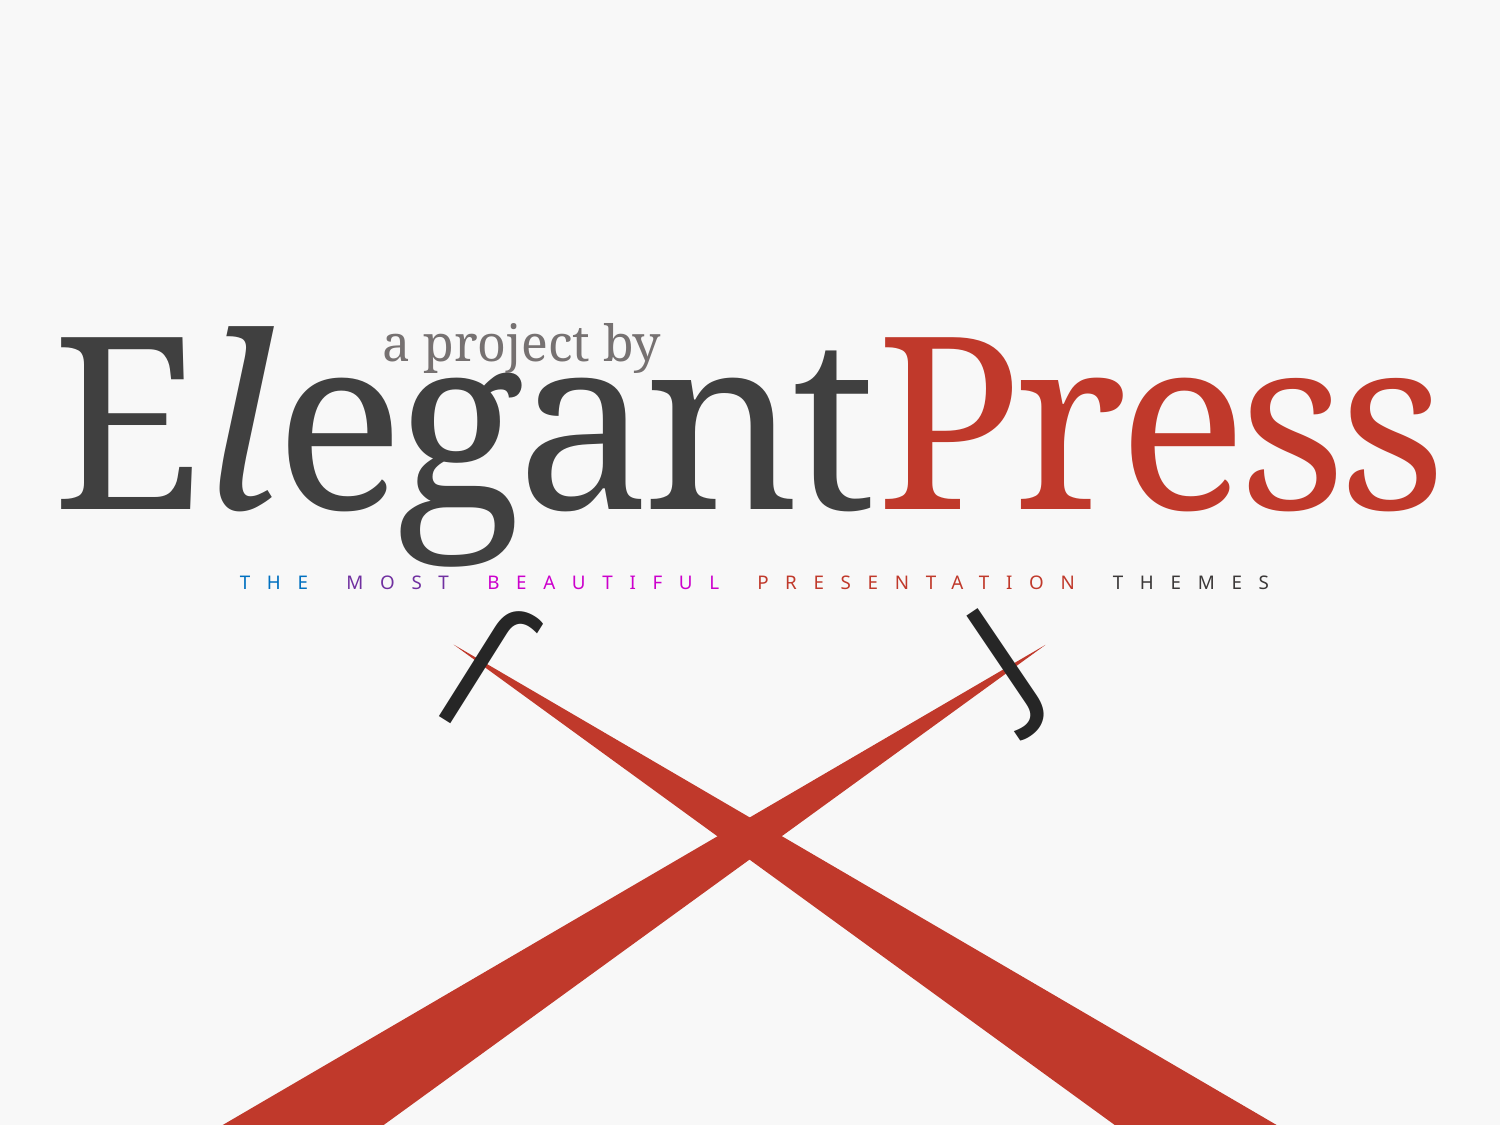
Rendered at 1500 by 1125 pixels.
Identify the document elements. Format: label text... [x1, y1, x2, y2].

text_box J [392, 600, 549, 779]
text_box [1036, 643, 1047, 652]
text_box [750, 681, 986, 836]
text_box THE MOST BEAUTIFUL PRESENTATION THEMES [165, 565, 1343, 600]
text_box ElegantPress [0, 263, 1500, 564]
text_box a project by [371, 305, 730, 378]
text_box [220, 836, 749, 1125]
text_box [506, 676, 1279, 1125]
text_box J [925, 600, 1079, 749]
